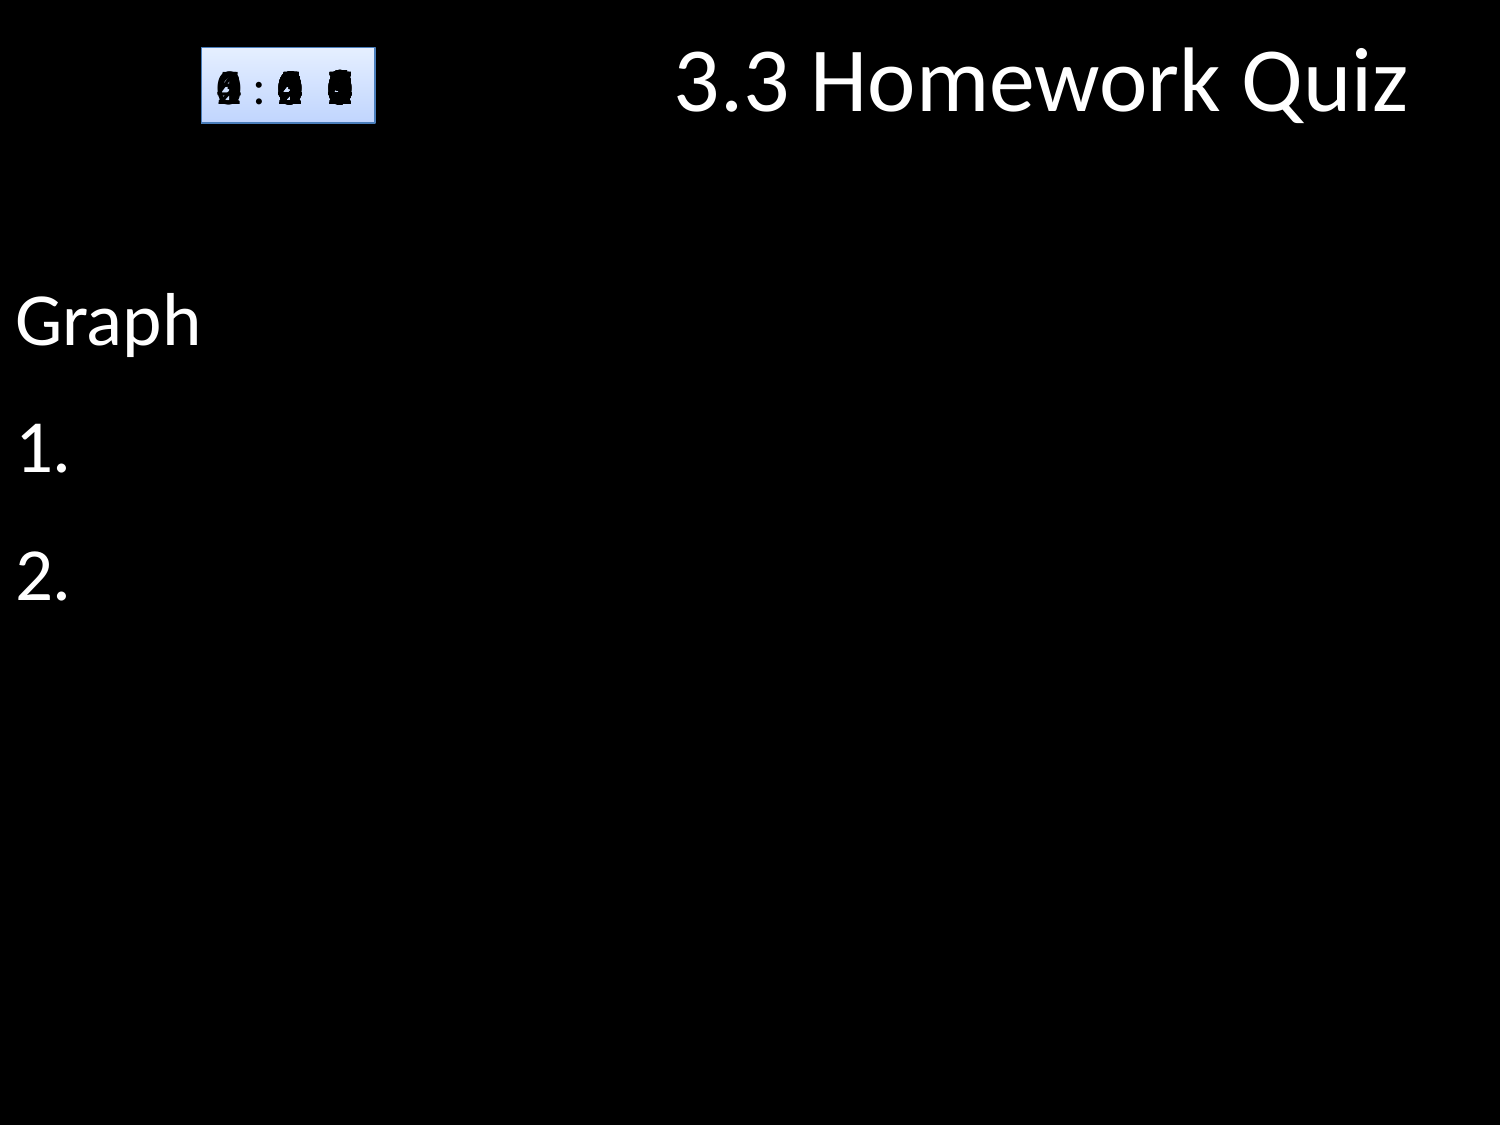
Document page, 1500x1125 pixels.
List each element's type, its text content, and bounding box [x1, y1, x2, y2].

text_box 0 [262, 47, 312, 123]
text_box 9 [312, 47, 363, 123]
text_box [201, 47, 376, 124]
text_box : [252, 47, 262, 123]
text_box 0 [201, 47, 252, 123]
title 3.3 Homework Quiz [75, 0, 1425, 150]
